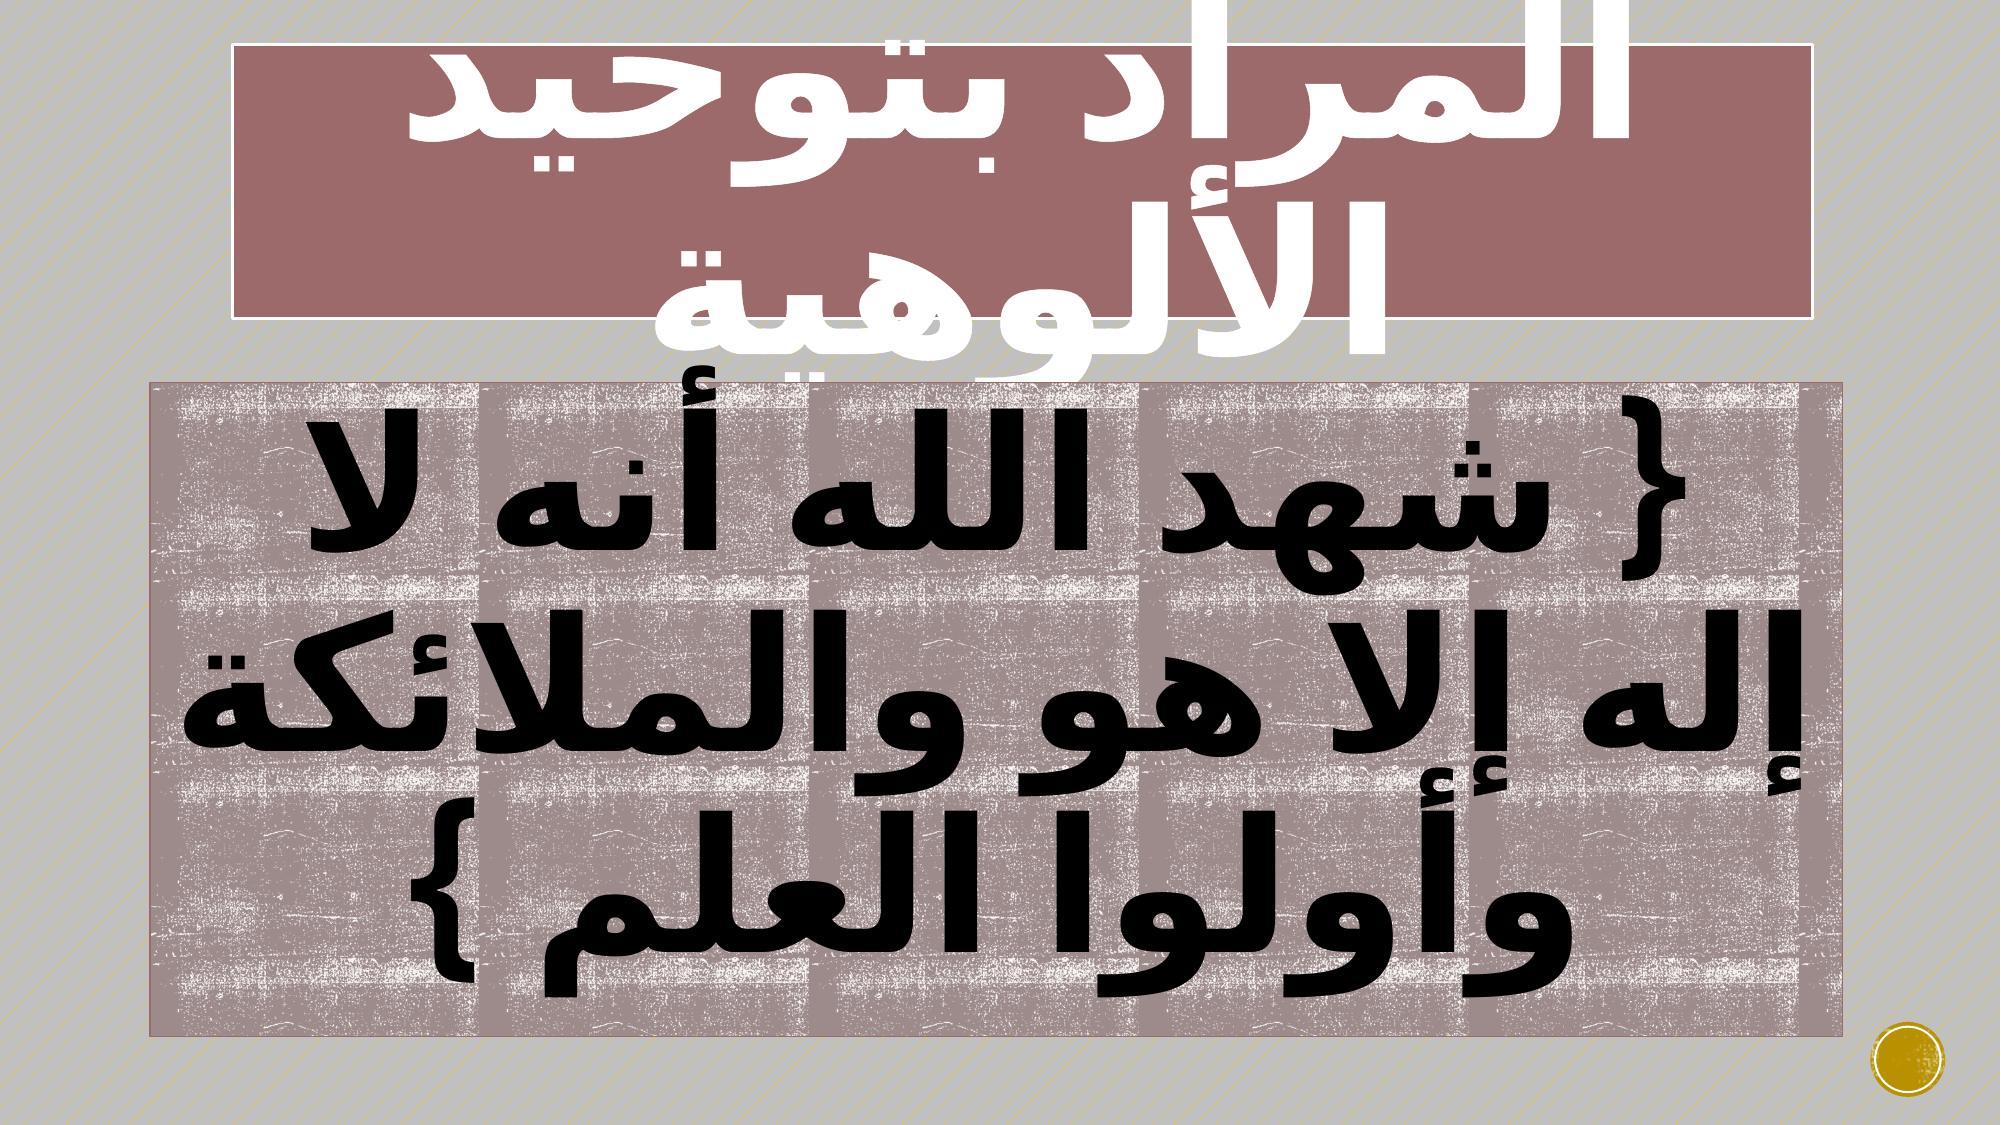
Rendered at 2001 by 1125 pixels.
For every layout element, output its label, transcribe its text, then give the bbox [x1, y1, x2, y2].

list { شهد الله أنه لا إله إلا هو والملائكة وأولوا العلم } [149, 382, 1843, 1037]
title المراد بتوحيد الألوهية [231, 43, 1814, 320]
